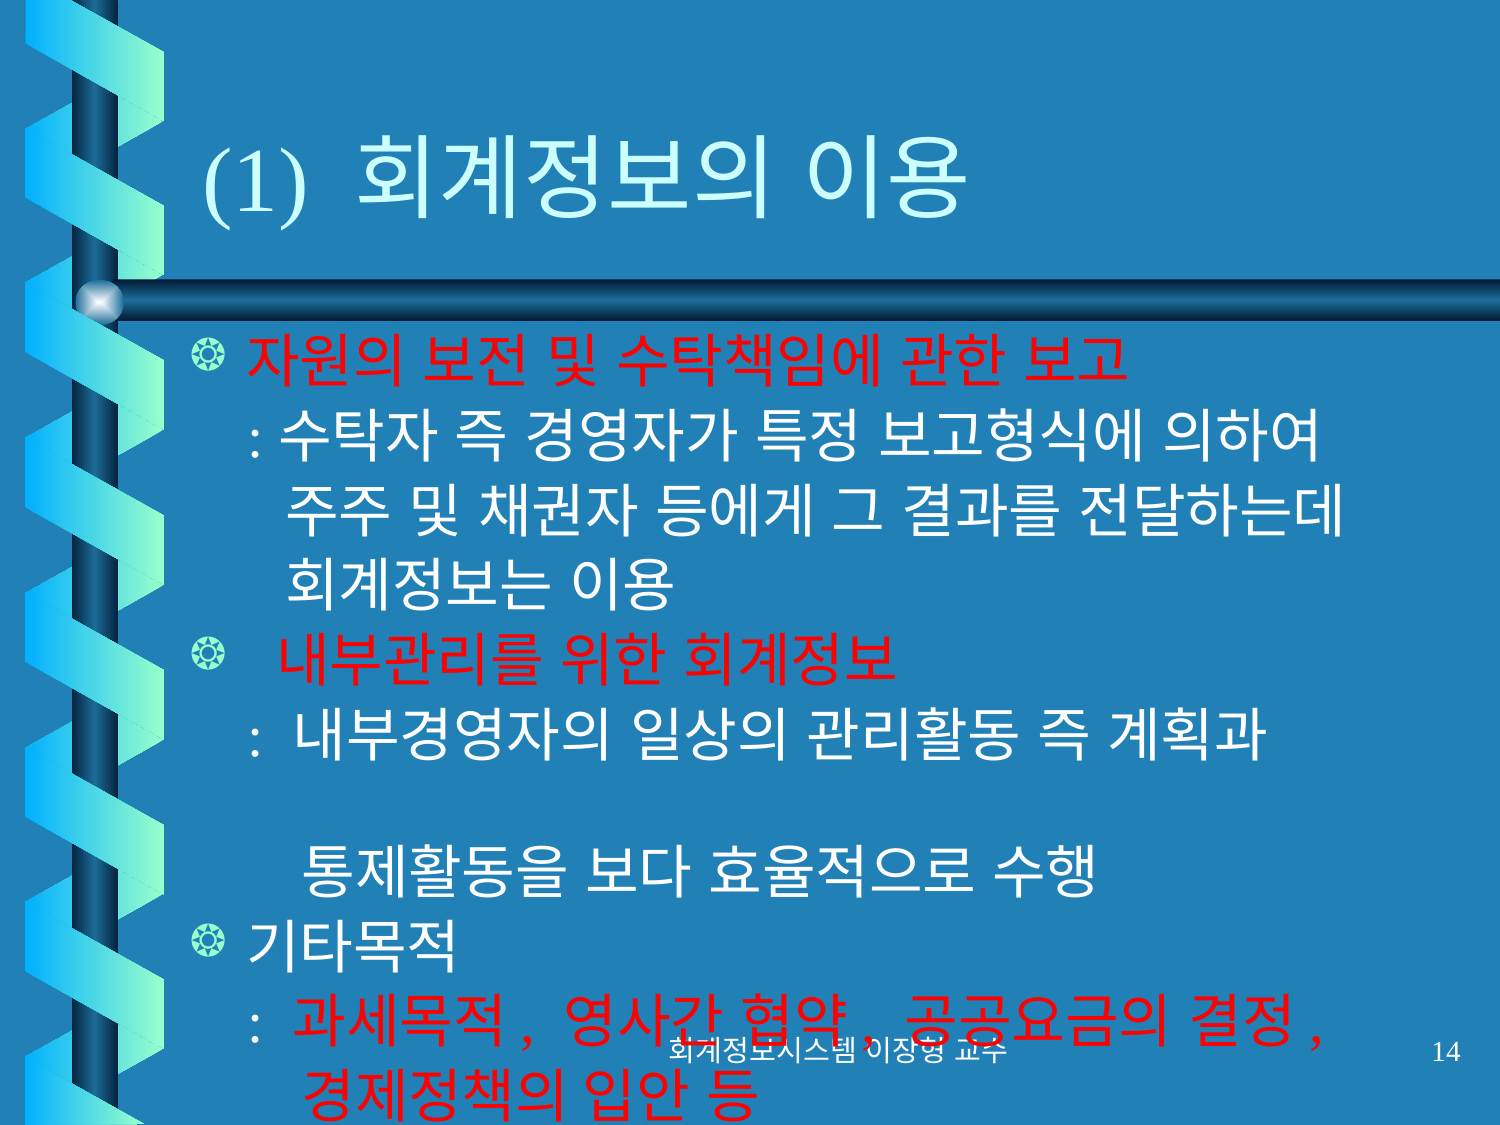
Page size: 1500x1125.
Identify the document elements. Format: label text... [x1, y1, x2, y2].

list 자원의 보전 및 수탁책임에 관한 보고 :수탁자 즉 경영자가 특정 보고형식에 의하여 주주 및 채권자 등에게 그 결과를 전달하는데 회계정보는 이용 내부관리를 위한 회계정보 : 내부경영자의 일상의 관리활동 즉 계획과 통제활동을 보다 효율적으로 수행 기타목적 : 과세목적, 영사간 협약, 공공요금의 결정, 경제정책의 입안 등 [174, 324, 1451, 1101]
slide_number 14 [1451, 1024, 1477, 1101]
title (1) 회계정보의 이용 [187, 112, 1463, 238]
